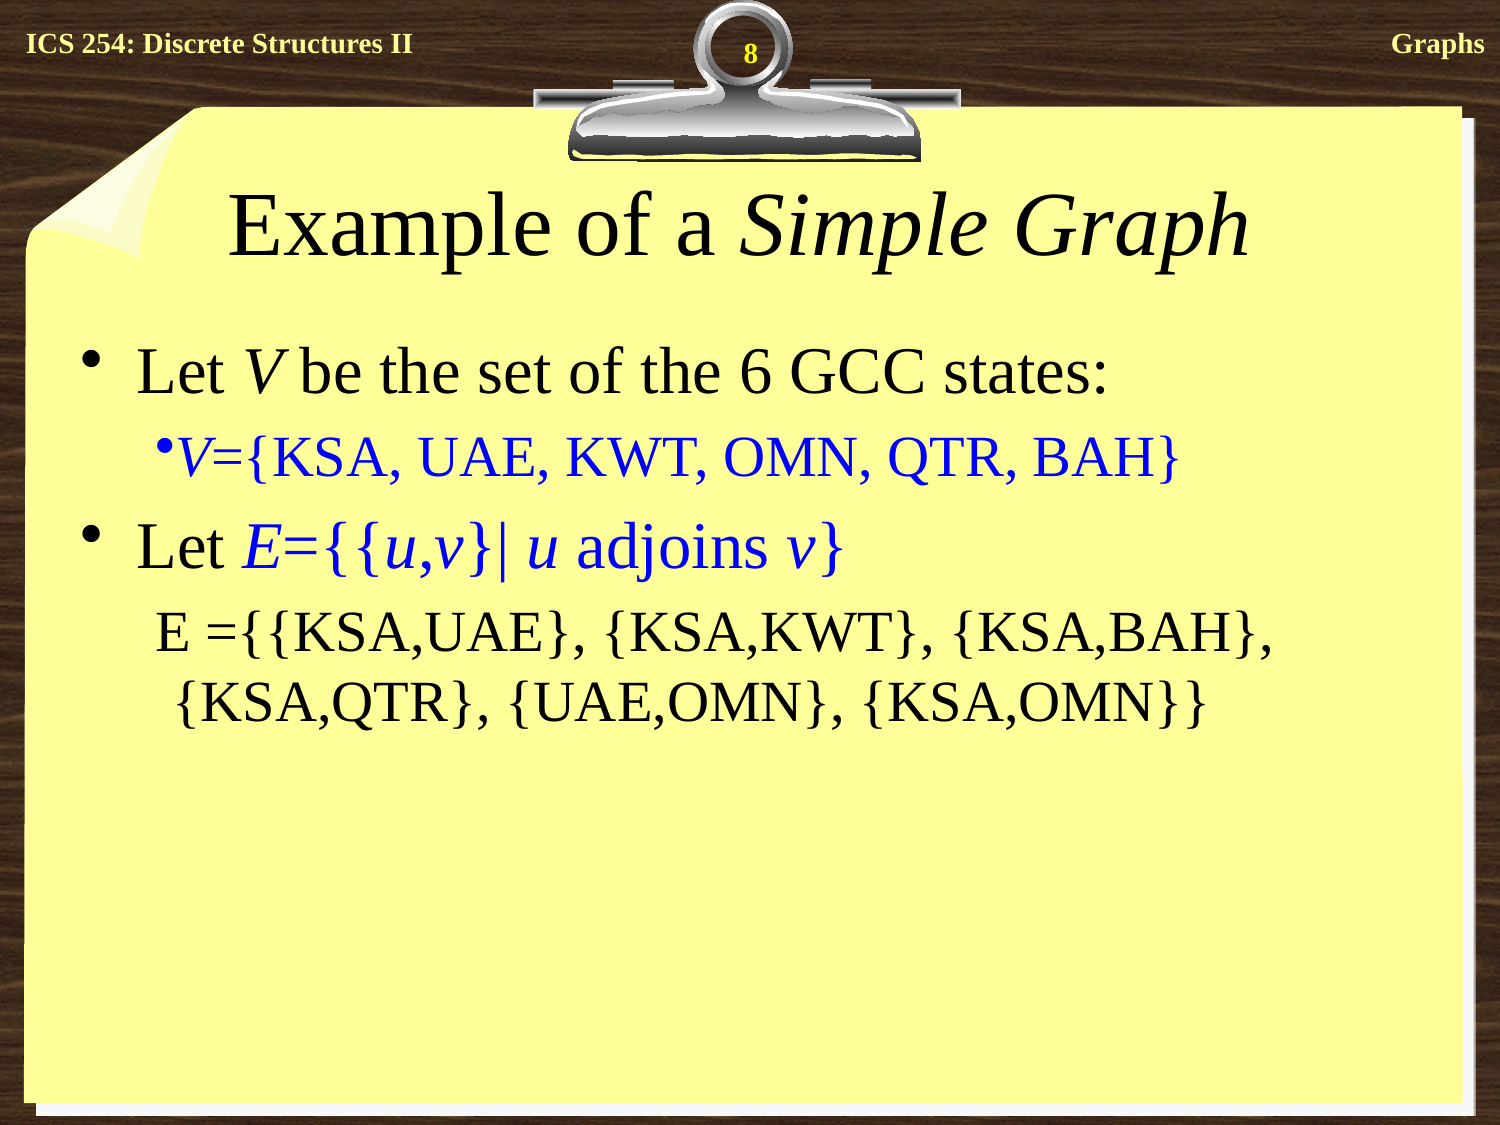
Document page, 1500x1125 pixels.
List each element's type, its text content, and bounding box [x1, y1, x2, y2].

title Example of a Simple Graph [77, 125, 1403, 313]
picture [0, 0, 1500, 1125]
list Let V be the set of the 6 GCC states: V={KSA, UAE, KWT, OMN, QTR, BAH} Let E={{u,v}| u adjoins v} E ={{KSA,UAE}, {KSA,KWT}, {KSA,BAH}, {KSA,QTR}, {UAE,OMN}, {KSA,OMN}} [64, 318, 1405, 975]
slide_number 8 [394, 18, 774, 84]
picture [673, 84, 708, 89]
